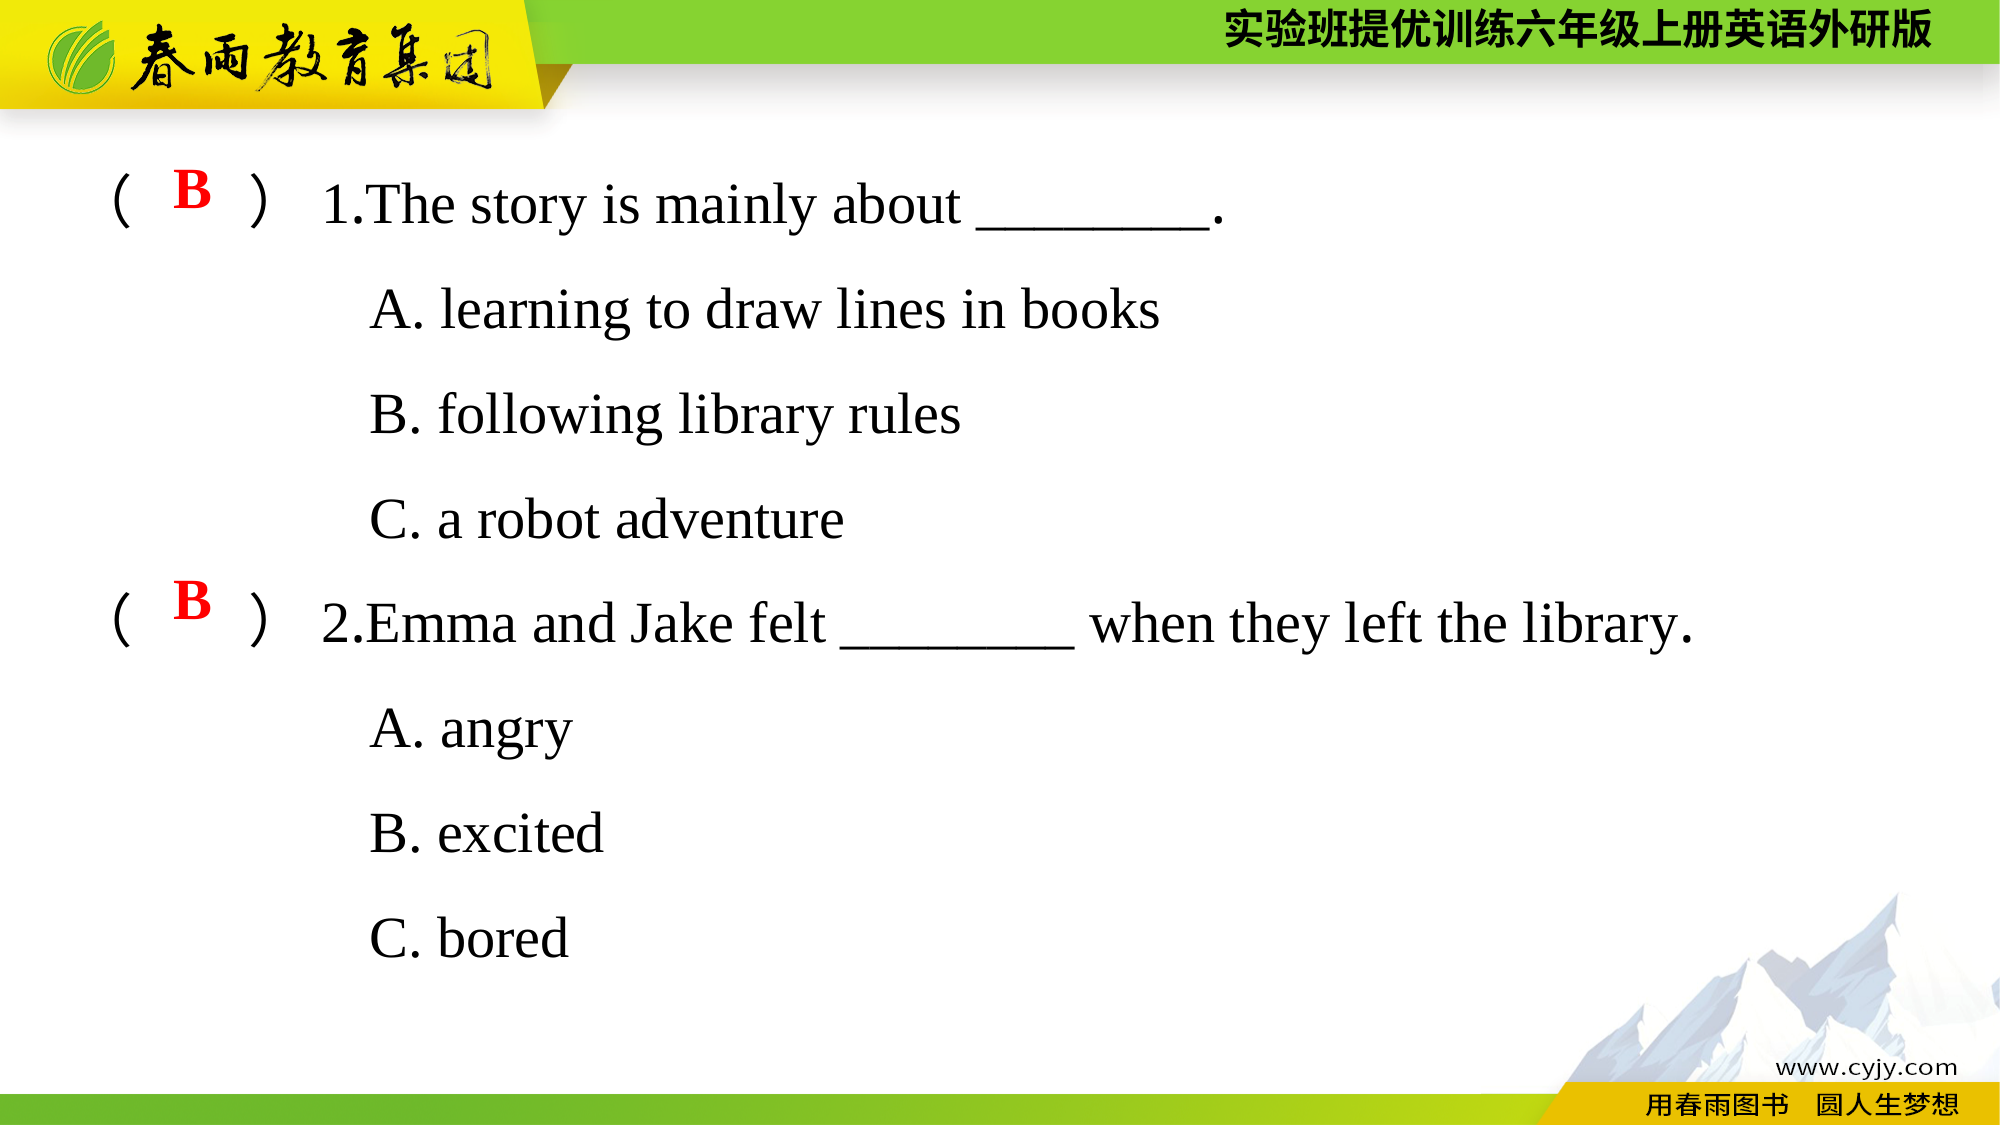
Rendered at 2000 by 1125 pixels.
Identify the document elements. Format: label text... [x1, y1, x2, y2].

text_box B [158, 143, 228, 228]
list （ ）1.The story is mainly about ________. A. learning to draw lines in books B. following library rules C. a robot adventure （ ）2.Emma and Jake felt ________ when they left the library. A. angry B. excited C. bored [59, 122, 1944, 986]
picture [0, 0, 2000, 1125]
text_box B [158, 554, 228, 639]
